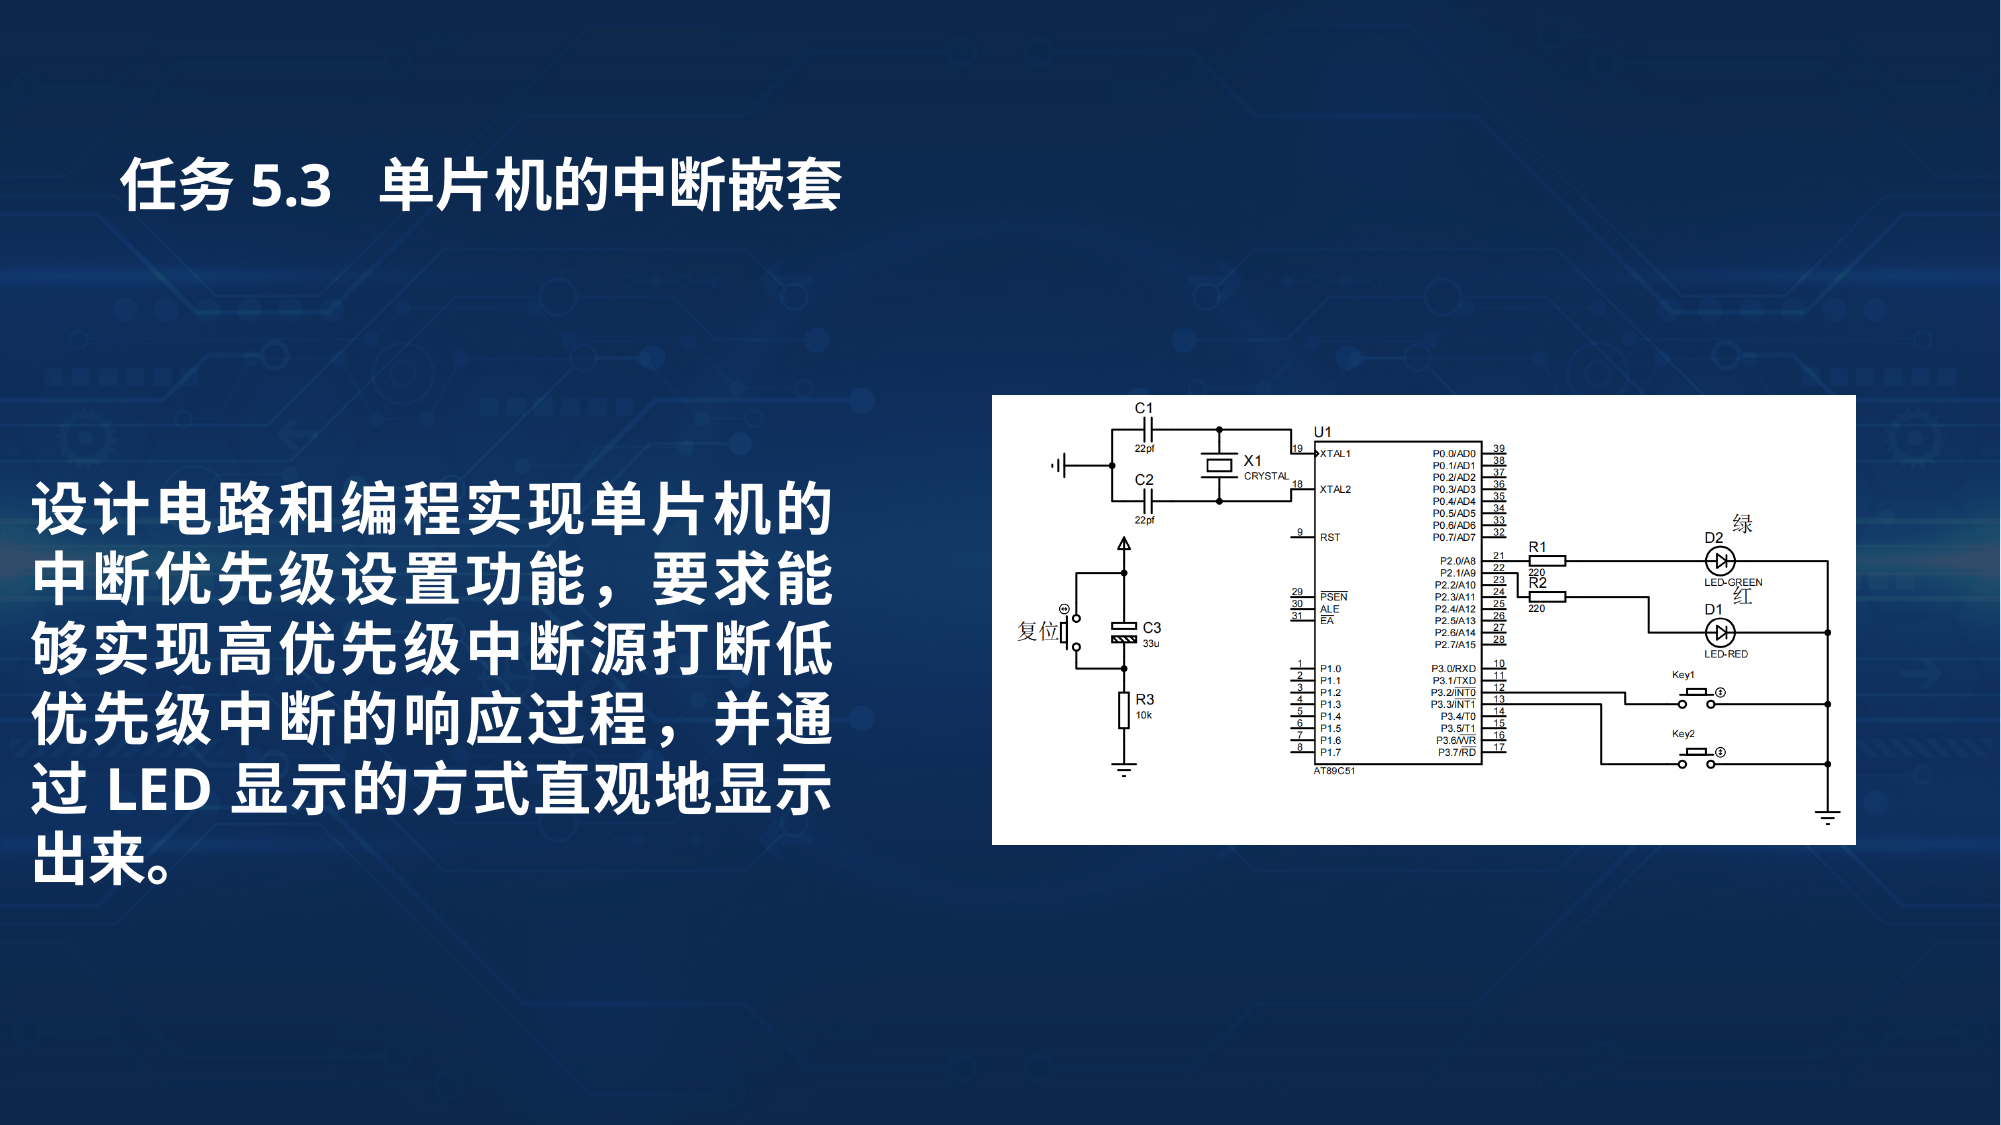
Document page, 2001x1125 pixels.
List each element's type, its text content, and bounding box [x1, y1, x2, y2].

text_box 设计电路和编程实现单片机的中断优先级设置功能，要求能够实现高优先级中断源打断低优先级中断的响应过程，并通过LED显示的方式直观地显示出来。 [15, 464, 849, 900]
picture [991, 394, 1857, 846]
text_box 任务5.3 单片机的中断嵌套 [104, 140, 939, 226]
